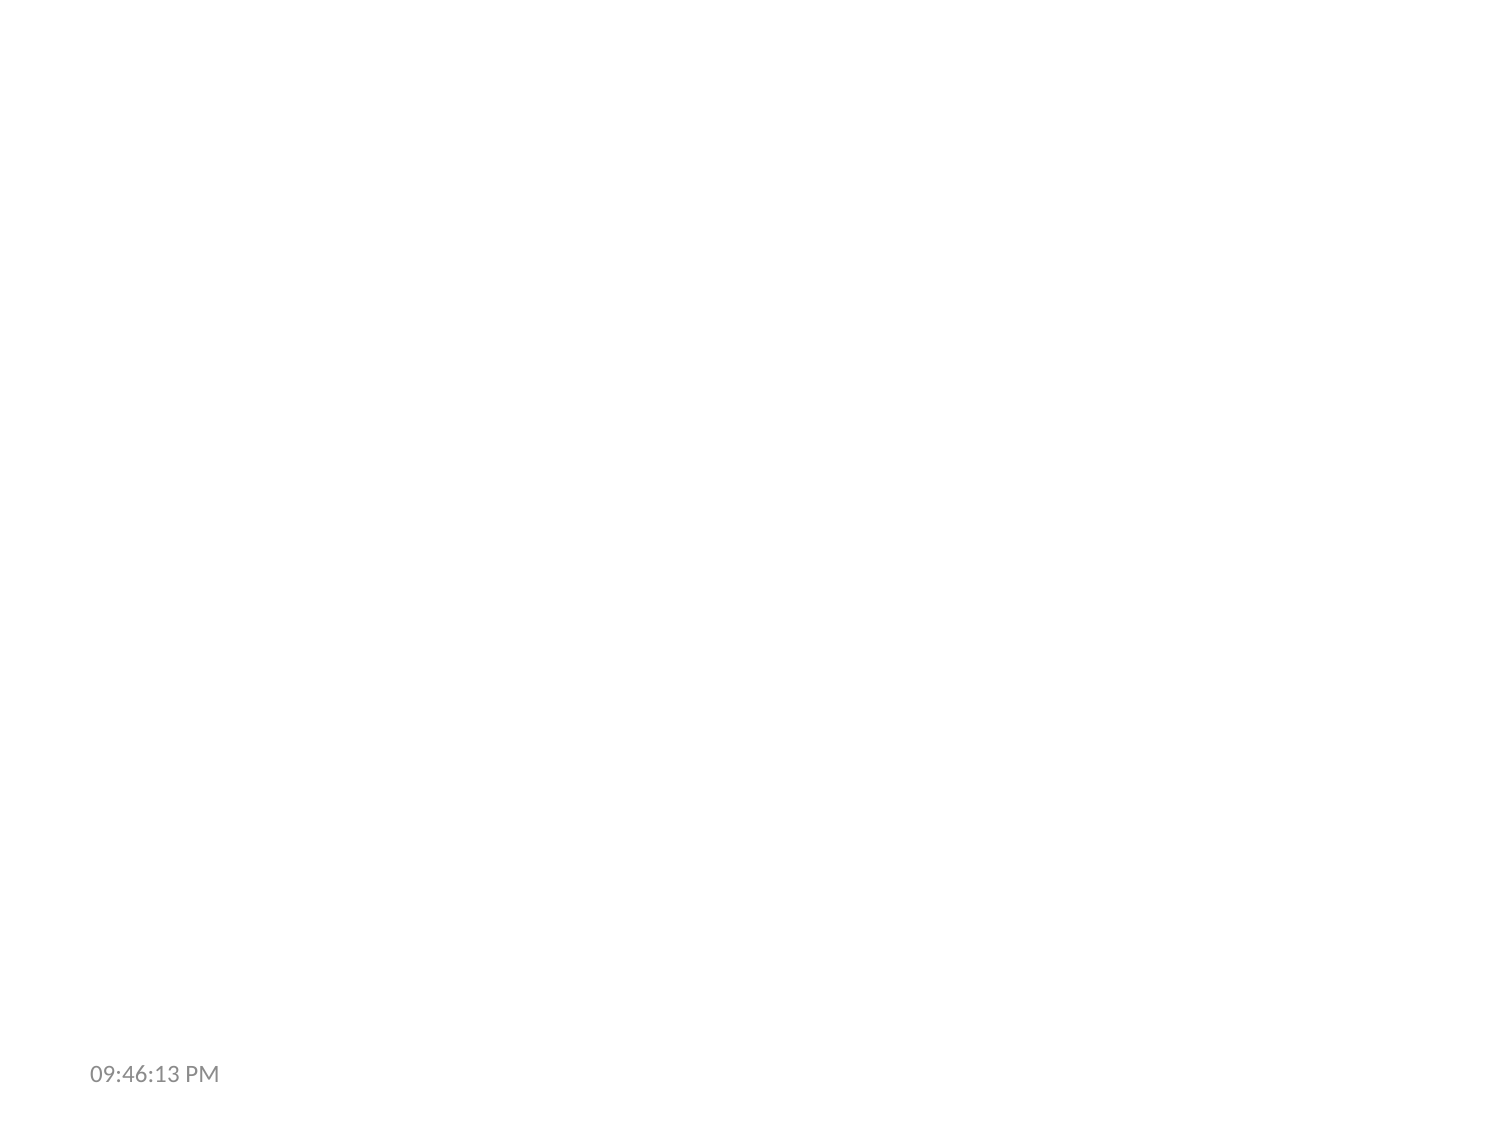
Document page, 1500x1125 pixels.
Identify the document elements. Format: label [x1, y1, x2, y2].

slide_number [75, 1042, 425, 1103]
